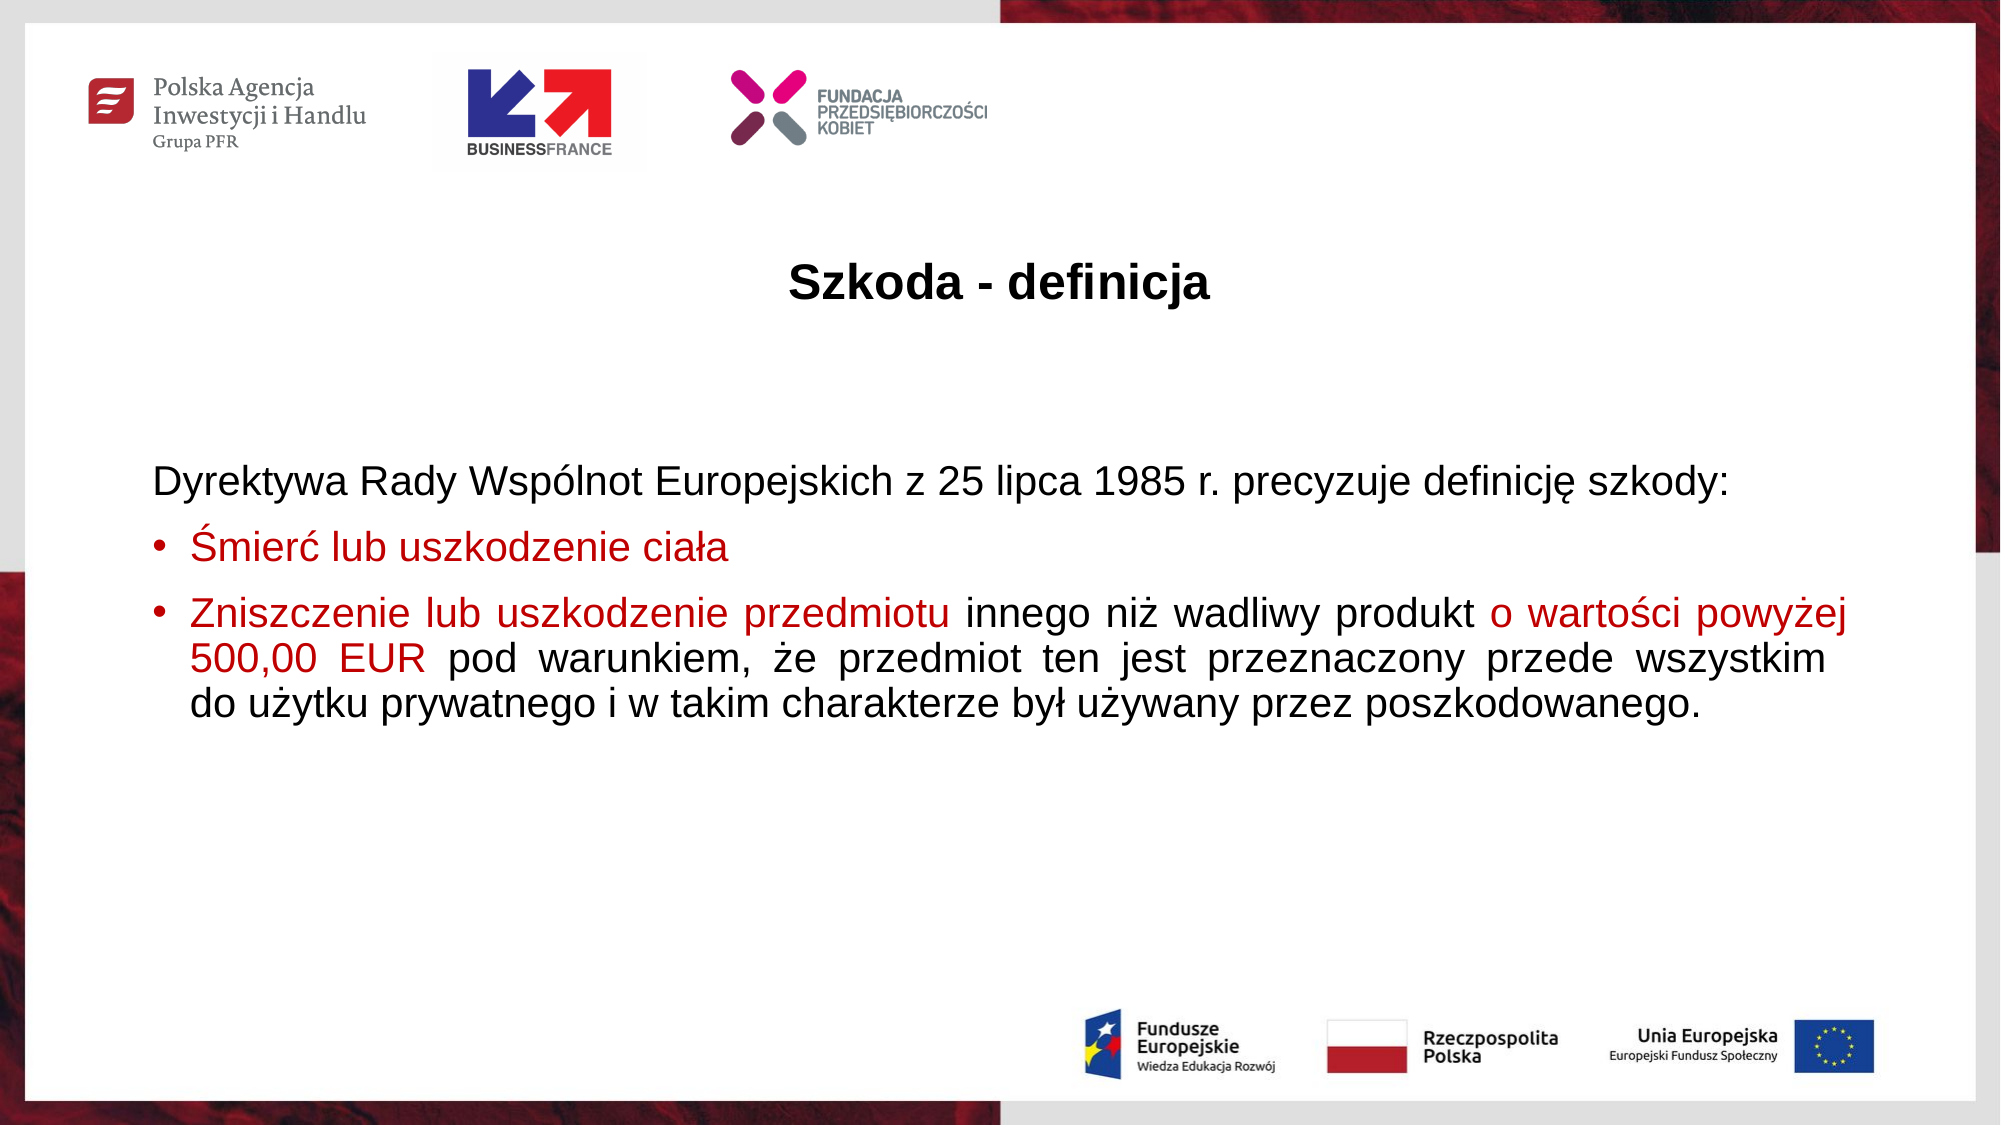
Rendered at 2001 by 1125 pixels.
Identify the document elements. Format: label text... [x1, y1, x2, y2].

list Dyrektywa Rady Wspólnot Europejskich z 25 lipca 1985 r. precyzuje definicję szkody: Śmierć lub uszkodzenie ciała Zniszczenie lub uszkodzenie przedmiotu innego niż wadliwy produkt o wartości powyżej 500,00 EUR pod warunkiem, że przedmiot ten jest przeznaczony przede wszystkim do użytku prywatnego i w takim charakterze był używany przez poszkodowanego. [137, 452, 1863, 1125]
title Szkoda - definicja [137, 174, 1863, 393]
picture [0, 0, 2001, 1125]
